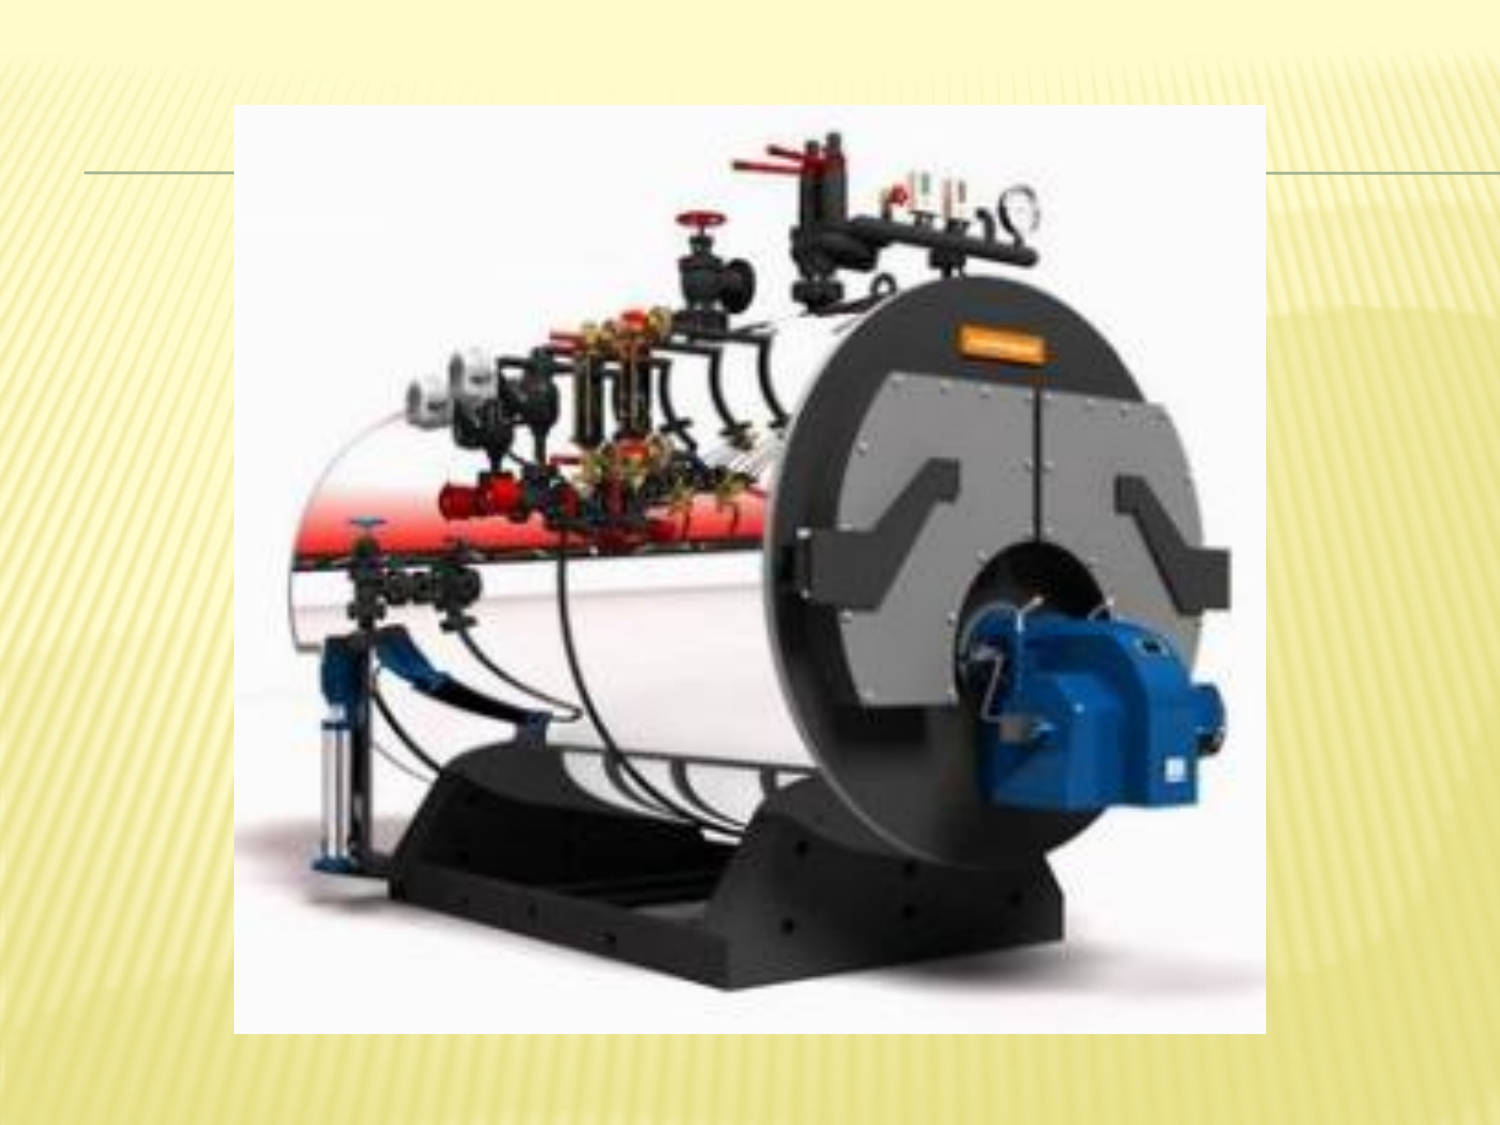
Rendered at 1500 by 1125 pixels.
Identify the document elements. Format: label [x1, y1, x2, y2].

list [234, 105, 1266, 1034]
